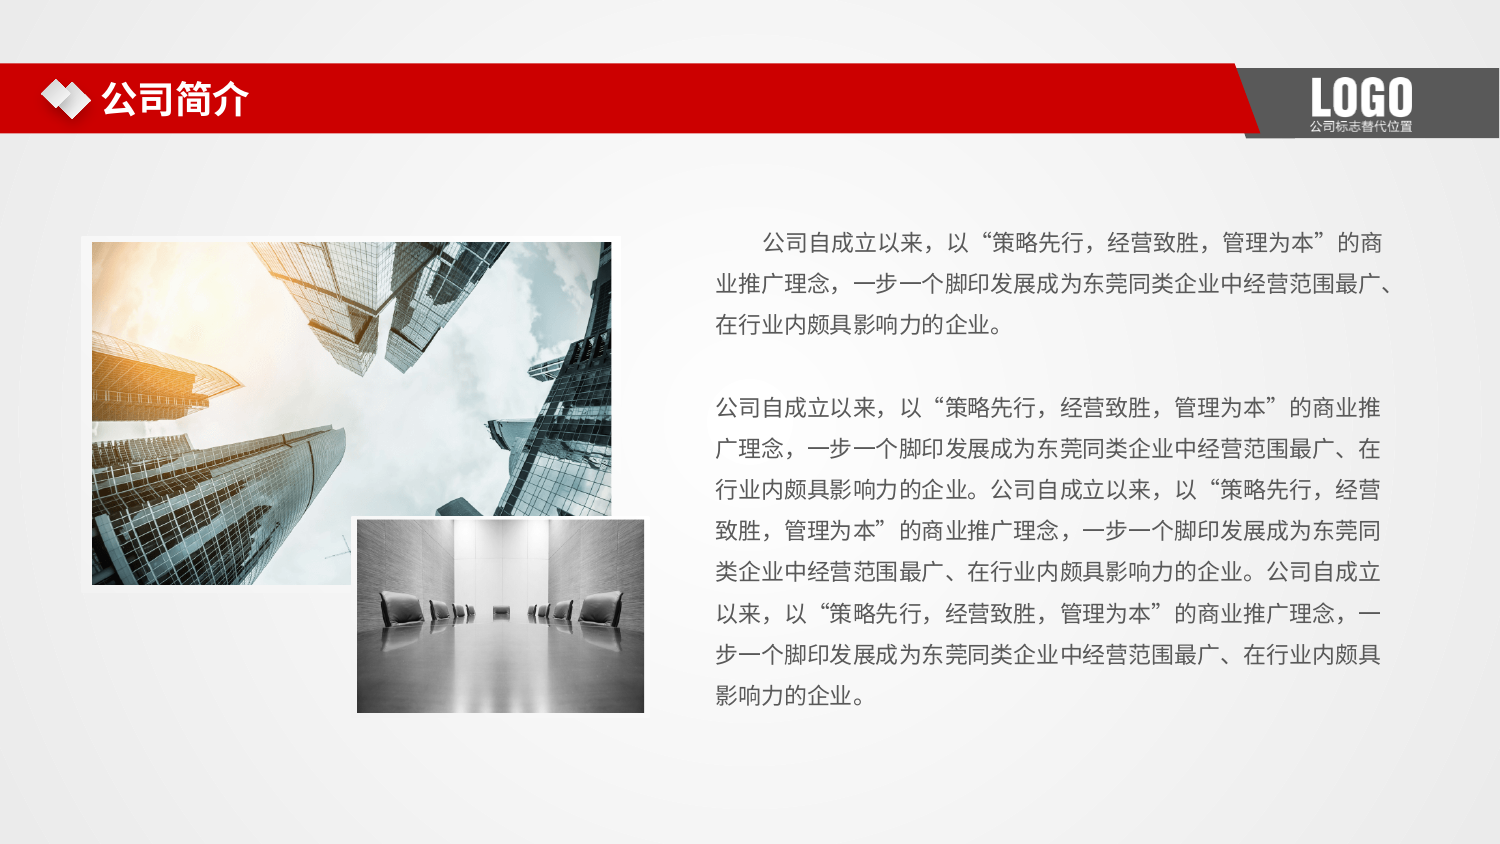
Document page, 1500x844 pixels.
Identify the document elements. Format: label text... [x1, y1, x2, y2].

text_box 公司简介 [89, 69, 262, 127]
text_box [350, 516, 650, 718]
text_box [81, 235, 622, 593]
picture [1310, 77, 1412, 132]
text_box 公司自成立以来，以“策略先行，经营致胜，管理为本”的商业推广理念，一步一个脚印发展成为东莞同类企业中经营范围最广、在行业内颇具影响力的企业。 公司自成立以来，以“策略先行，经营致胜，管理为本”的商业推广理念，一步一个脚印发展成为东莞同类企业中经营范围最广、在行业内颇具影响力的企业。公司自成立以来，以“策略先行，经营致胜，管理为本”的商业推广理念，一步一个脚印发展成为东莞同类企业中经营范围最广、在行业内颇具影响力的企业。公司自成立以来，以“策略先行，经营致胜，管理为本”的商业推广理念，一步一个脚印发展成为东莞同类企业中经营范围最广、在行业内颇具影响力的企业。 [703, 209, 1405, 715]
